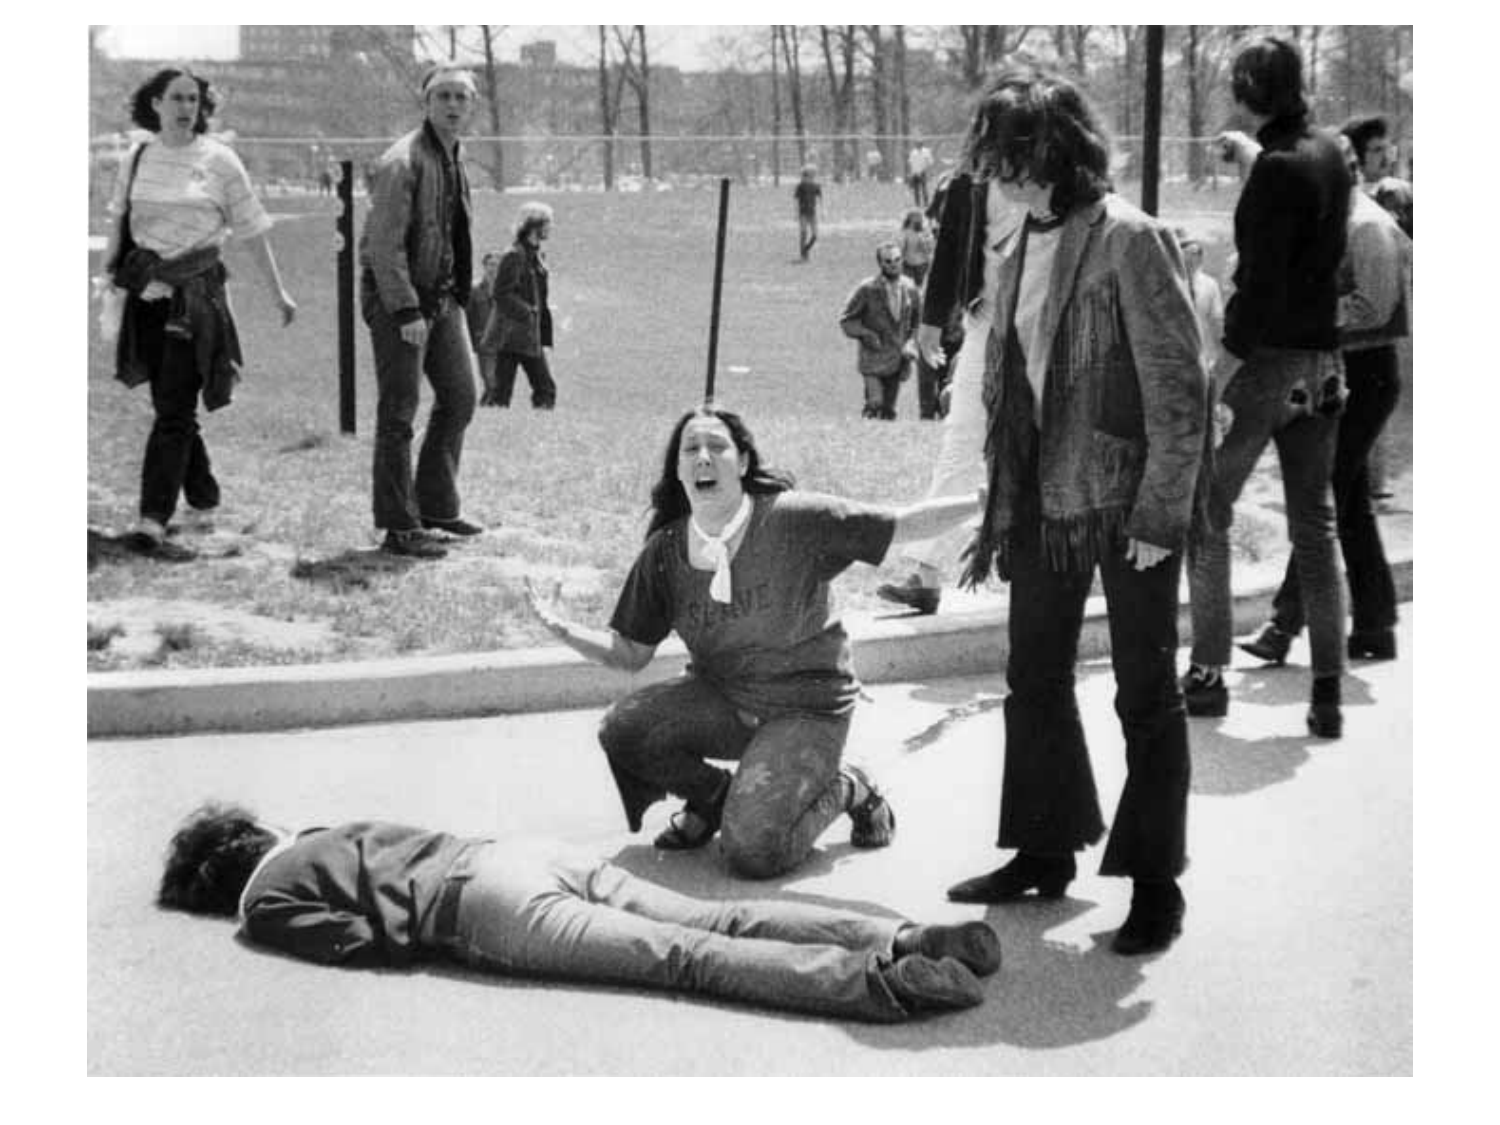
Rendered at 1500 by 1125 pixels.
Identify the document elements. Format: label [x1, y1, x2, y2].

picture [87, 25, 1413, 1078]
